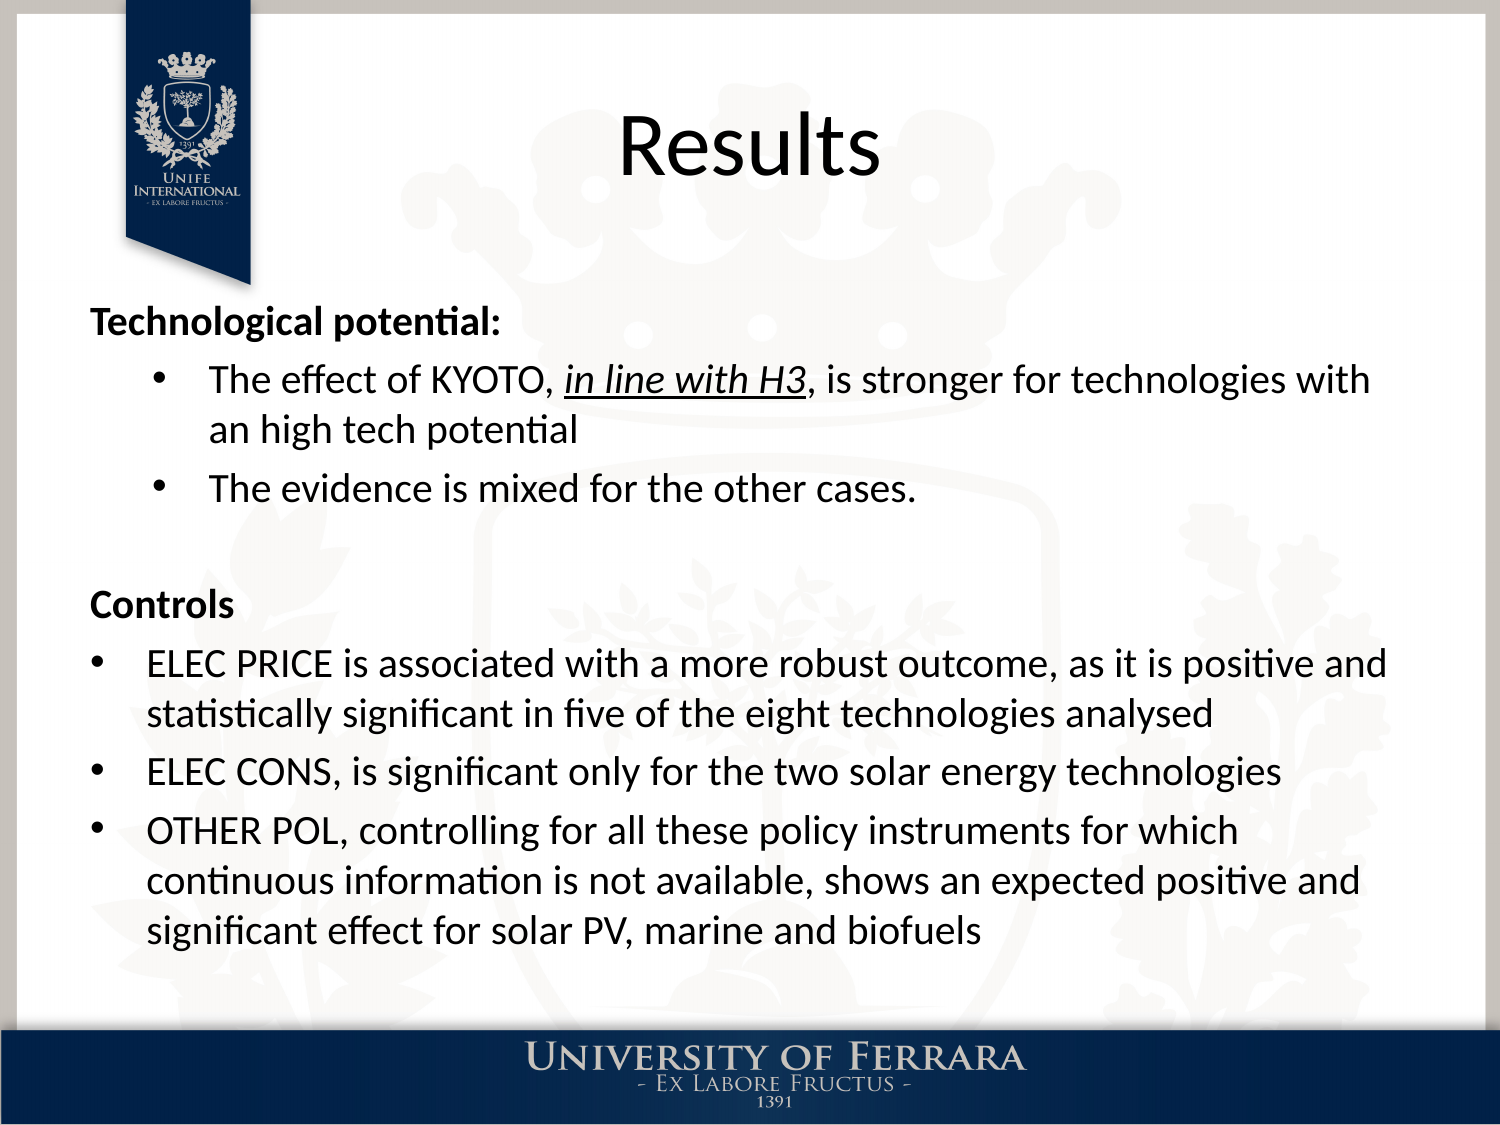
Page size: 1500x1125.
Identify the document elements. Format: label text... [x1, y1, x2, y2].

title Results [75, 45, 1425, 233]
picture [0, 0, 1500, 1125]
list Technological potential: The effect of KYOTO, in line with H3, is stronger for technologies with an high tech potential The evidence is mixed for the other cases. Controls ELEC PRICE is associated with a more robust outcome, as it is positive and statistically significant in five of the eight technologies analysed ELEC CONS, is significant only for the two solar energy technologies OTHER POL, controlling for all these policy instruments for which continuous information is not available, shows an expected positive and significant effect for solar PV, marine and biofuels [75, 285, 1425, 1005]
